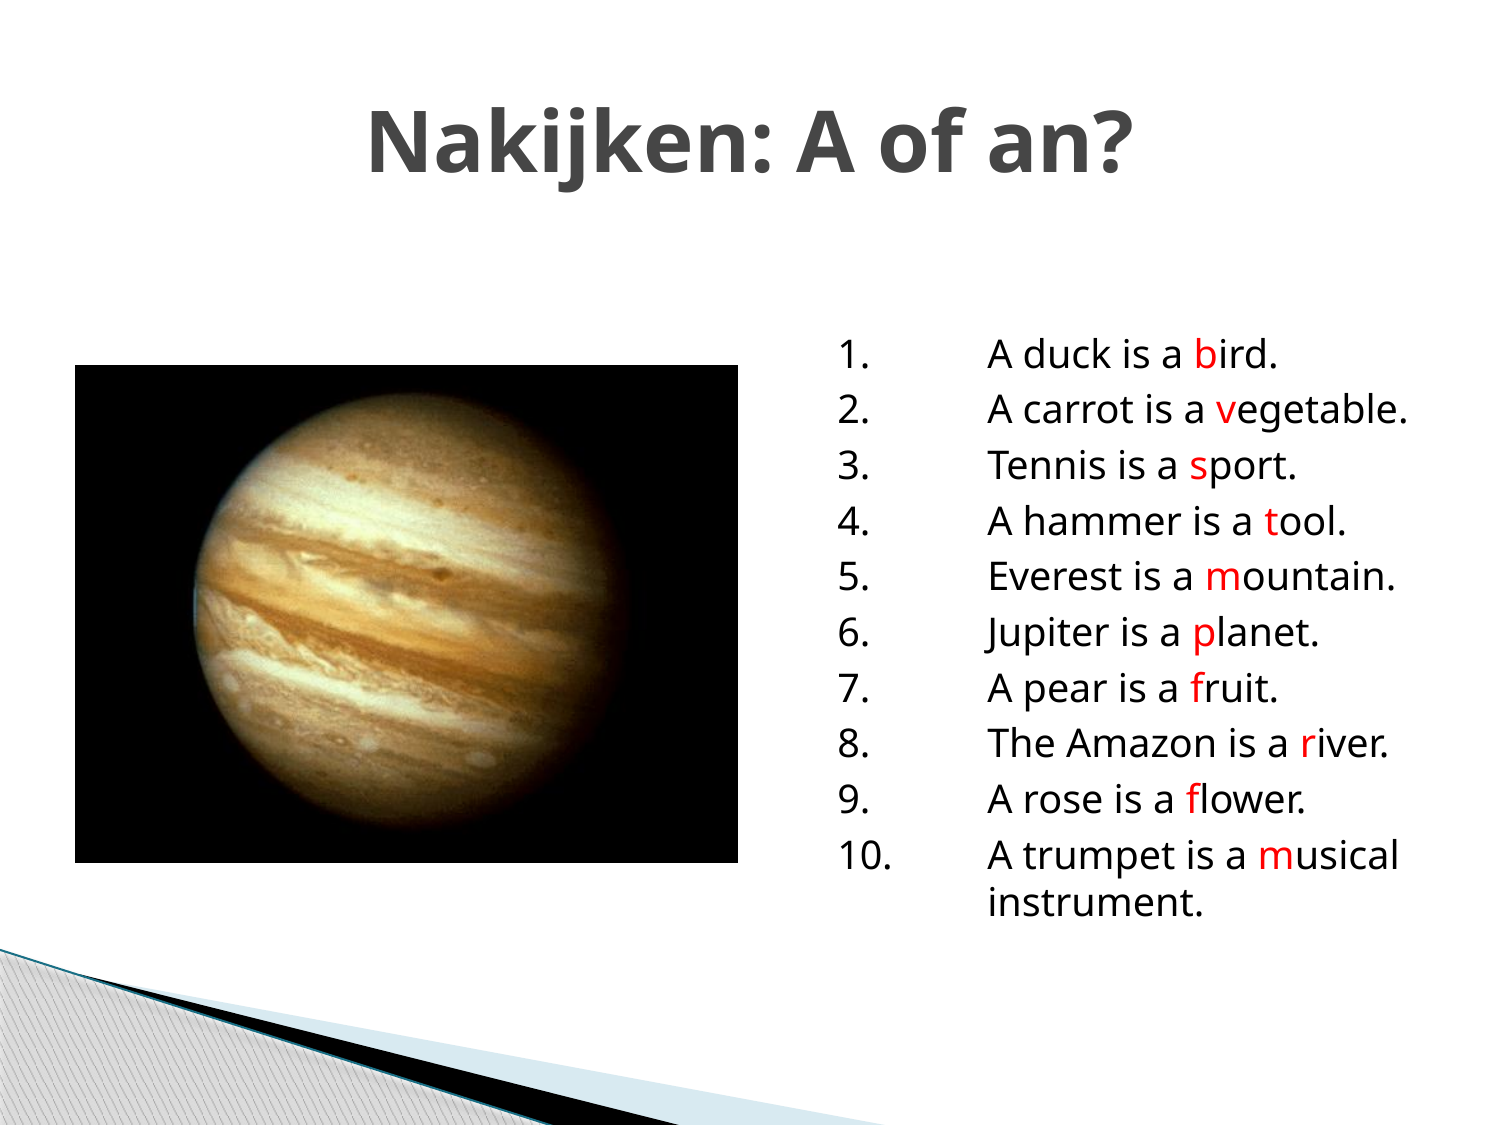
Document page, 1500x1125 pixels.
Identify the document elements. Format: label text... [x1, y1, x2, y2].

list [74, 365, 738, 863]
list 1. A duck is a bird. 2. A carrot is a vegetable. 3. Tennis is a sport. 4. A hammer is a tool. 5. Everest is a mountain. 6. Jupiter is a planet. 7. A pear is a fruit. 8. The Amazon is a river. 9. A rose is a flower. 10. A trumpet is a musical instrument. [762, 243, 1425, 986]
title Nakijken: A of an? [75, 45, 1425, 233]
